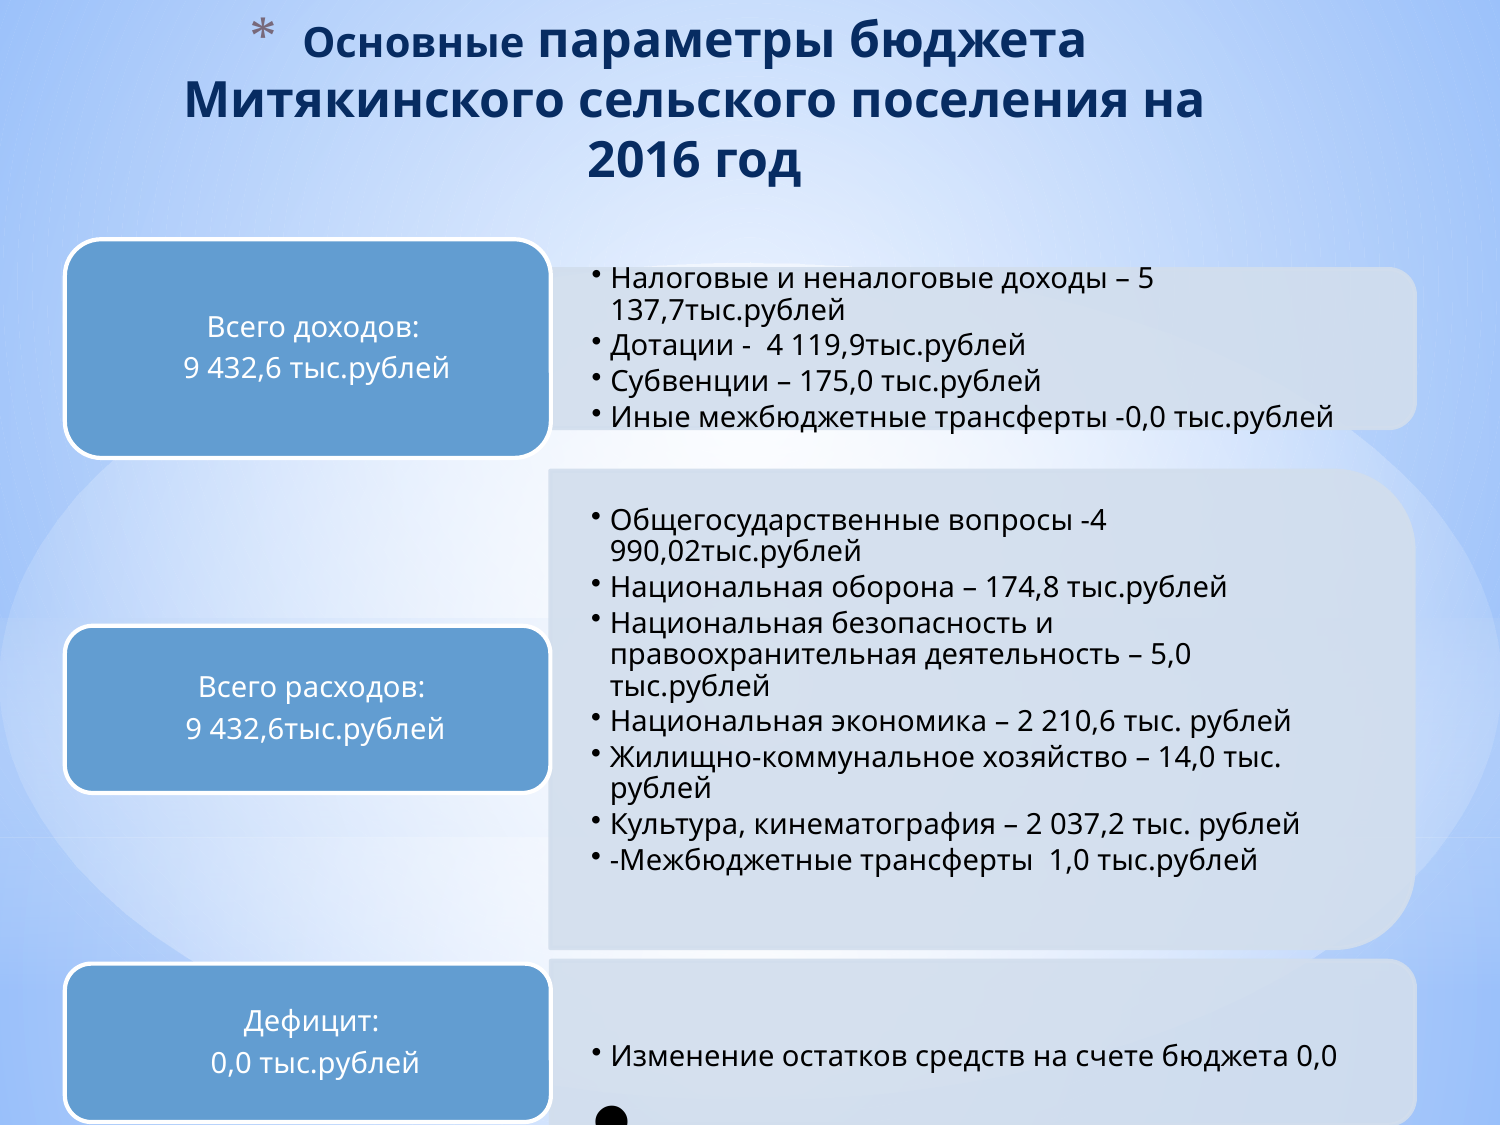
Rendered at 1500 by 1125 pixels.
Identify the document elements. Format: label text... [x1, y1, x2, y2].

title Основные параметры бюджета Митякинского сельского поселения на 2016 год [75, 0, 1263, 237]
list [64, 238, 1416, 1125]
